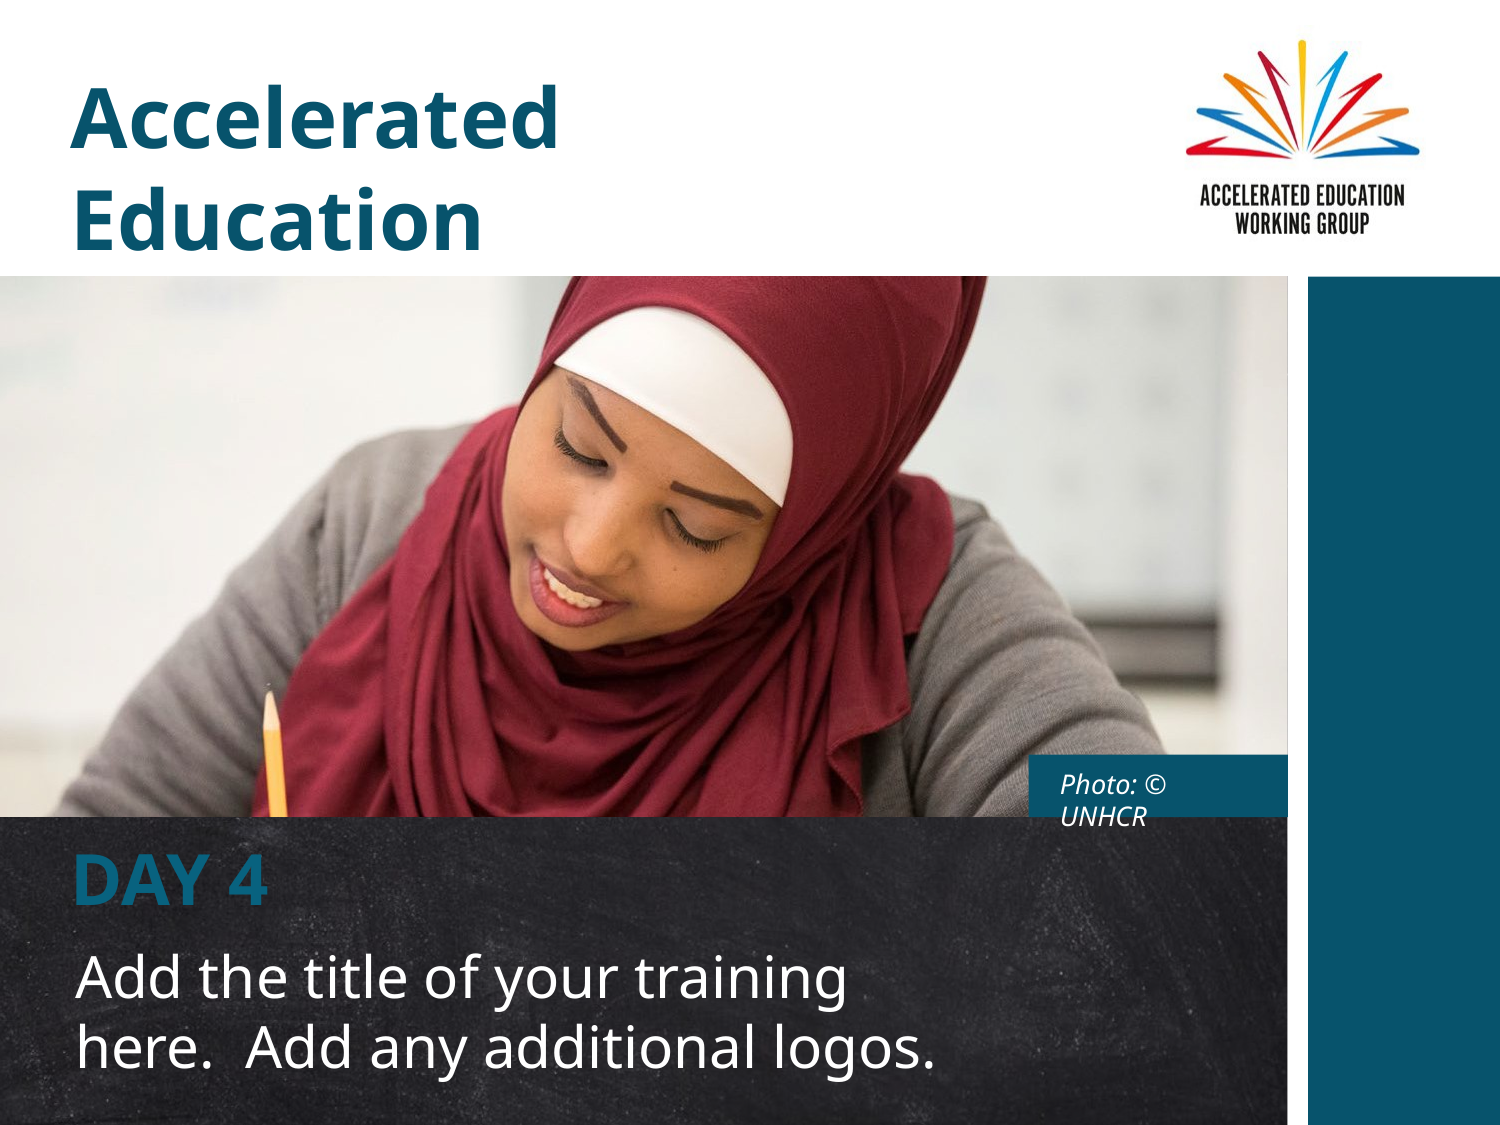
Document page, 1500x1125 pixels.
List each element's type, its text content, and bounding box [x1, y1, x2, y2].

title Accelerated Education Workshop [68, 46, 894, 275]
text_box [1308, 276, 1500, 1125]
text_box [0, 276, 1288, 1125]
text_box [1184, 25, 1426, 242]
